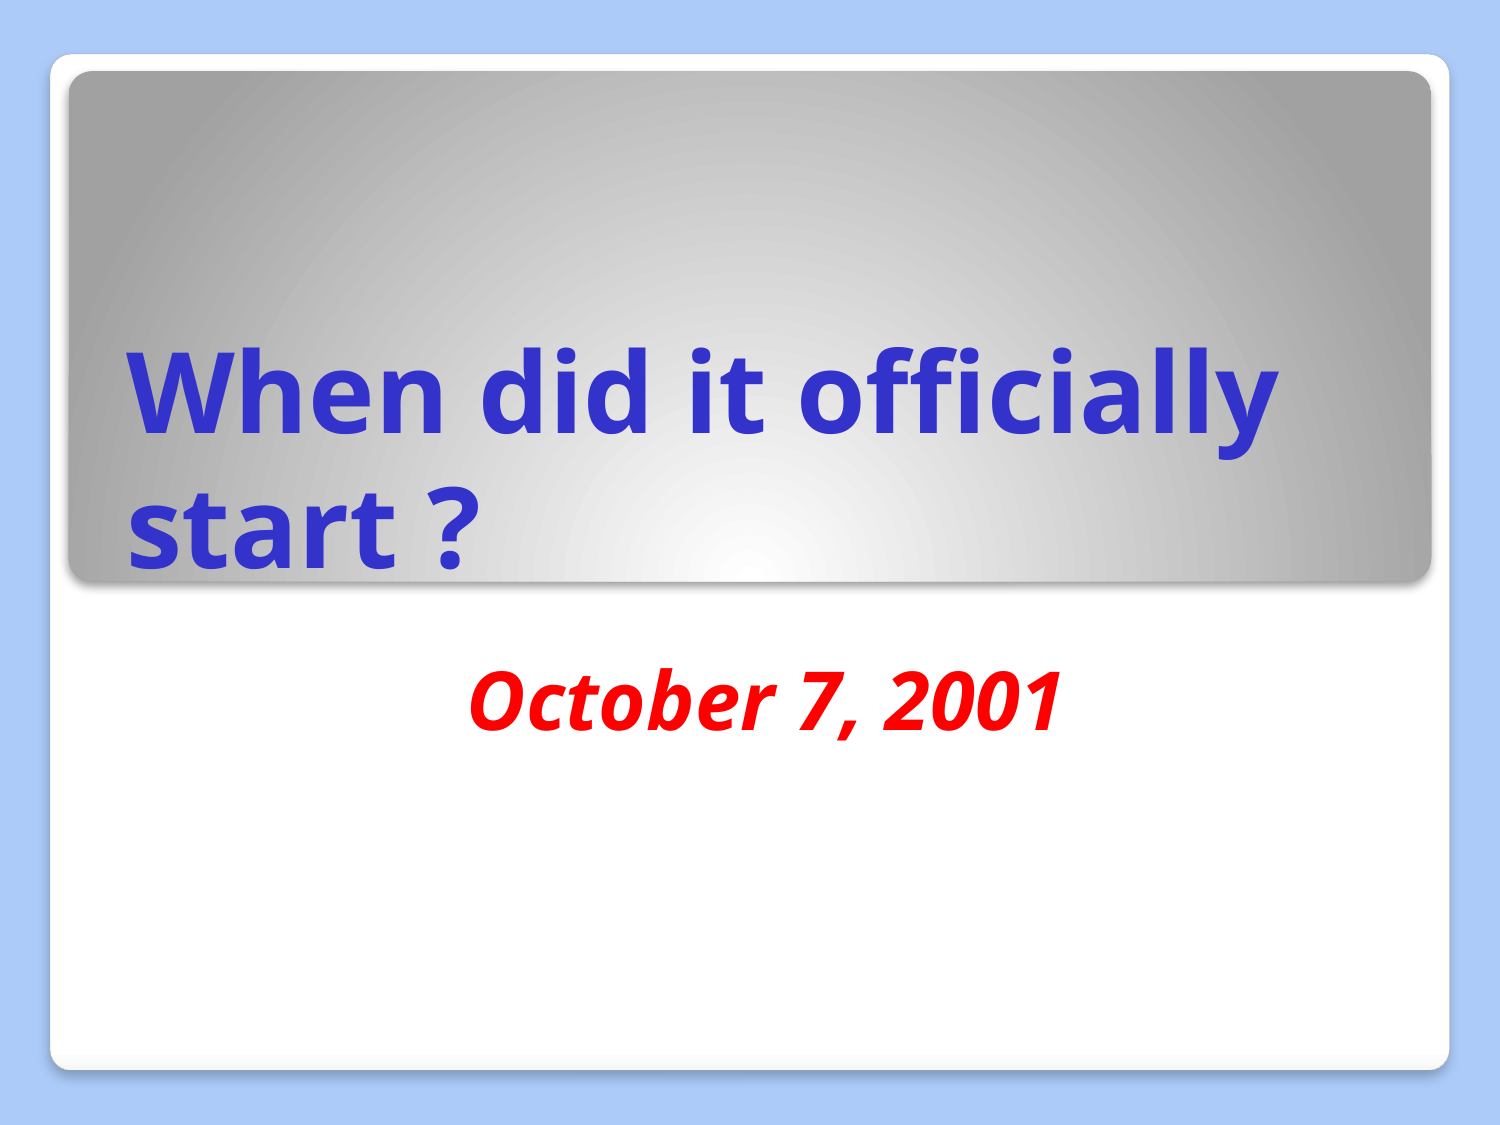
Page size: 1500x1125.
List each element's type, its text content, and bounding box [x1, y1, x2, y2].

title When did it officially start ? [118, 298, 1394, 599]
subtitle October 7, 2001 [118, 604, 1394, 755]
